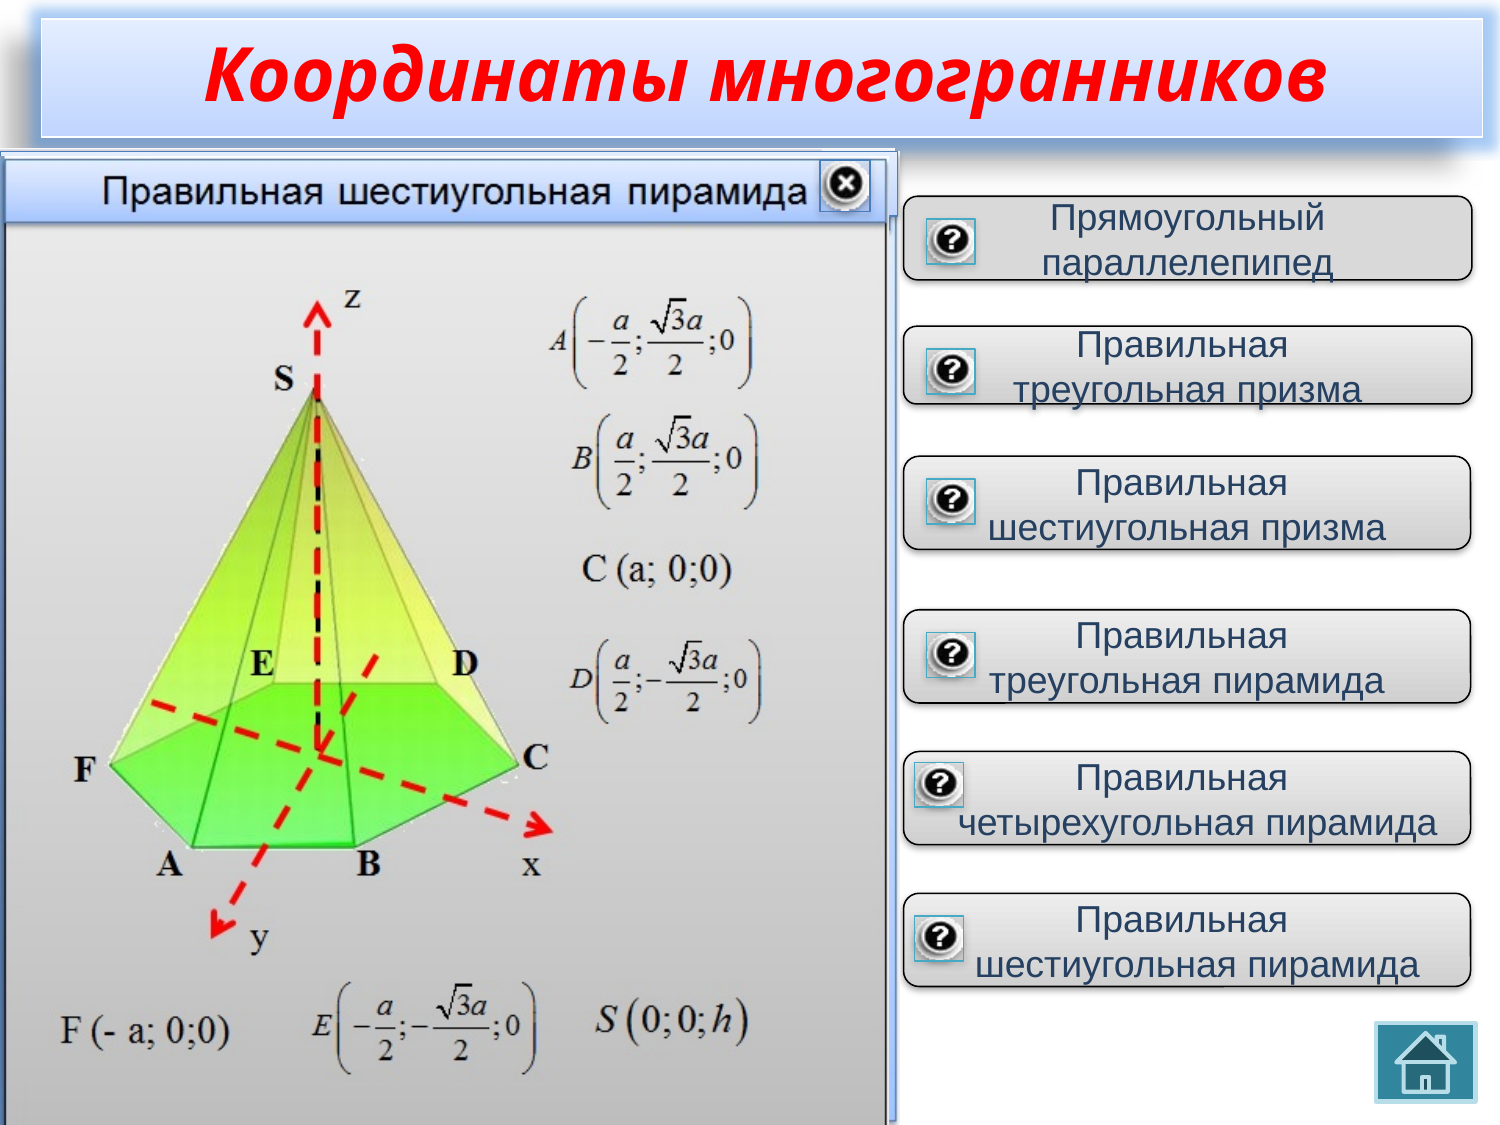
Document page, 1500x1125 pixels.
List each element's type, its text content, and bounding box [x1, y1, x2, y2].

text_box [904, 751, 1471, 845]
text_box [904, 893, 1471, 987]
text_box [0, 151, 901, 1125]
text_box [904, 195, 1473, 281]
text_box [41, 18, 1483, 138]
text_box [904, 325, 1473, 405]
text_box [904, 455, 1471, 550]
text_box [0, 156, 890, 1125]
text_box Координаты многогранников [188, 19, 1345, 125]
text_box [904, 609, 1471, 704]
text_box [1374, 1021, 1478, 1104]
